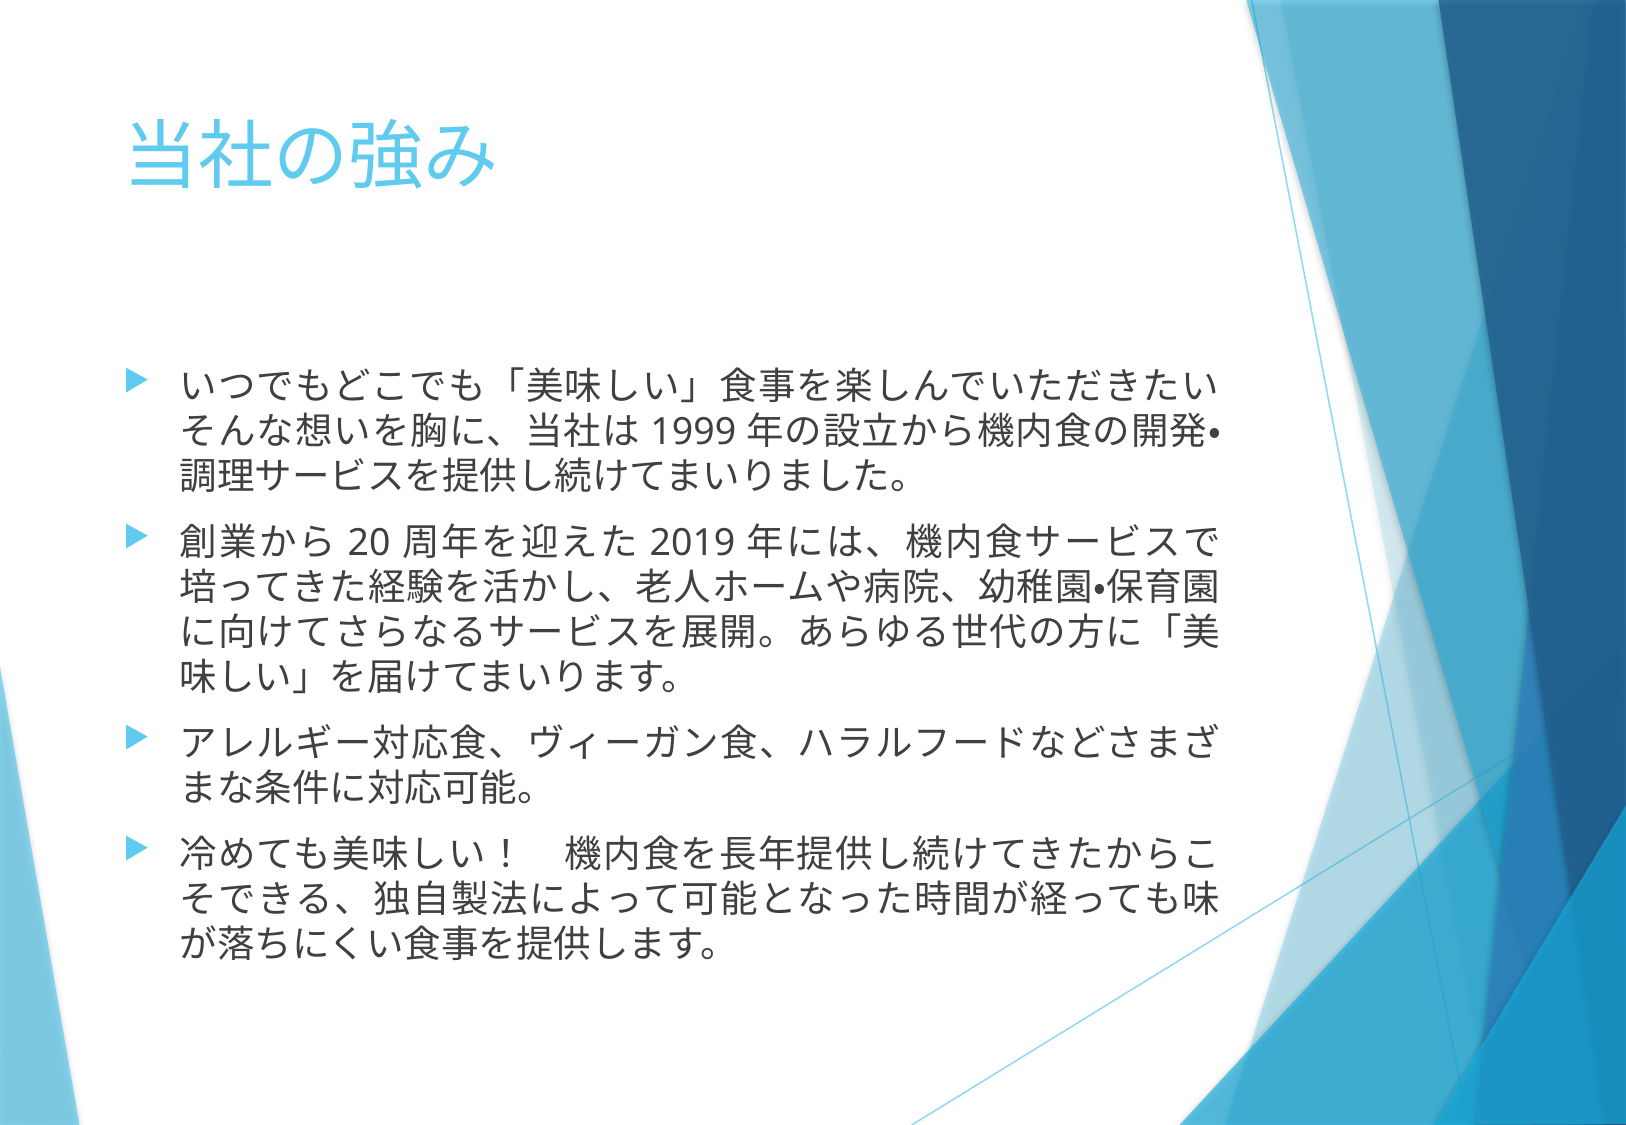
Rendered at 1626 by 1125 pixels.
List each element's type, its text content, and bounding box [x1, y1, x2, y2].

list いつでもどこでも「美味しい」食事を楽しんでいただきたい そんな想いを胸に、当社は1999年の設立から機内食の開発・調理サービスを提供し続けてまいりました。 創業から20周年を迎えた2019年には、機内食サービスで培ってきた経験を活かし、老人ホームや病院、幼稚園・保育園に向けてさらなるサービスを展開。あらゆる世代の方に「美味しい」を届けてまいります。 アレルギー対応食、ヴィーガン食、ハラルフードなどさまざまな条件に対応可能。 冷めても美味しい！ 機内食を長年提供し続けてきたからこそできる、独自製法によって可能となった時間が経っても味が落ちにくい食事を提供します。 [108, 354, 1237, 992]
title 当社の強み [108, 99, 1237, 317]
